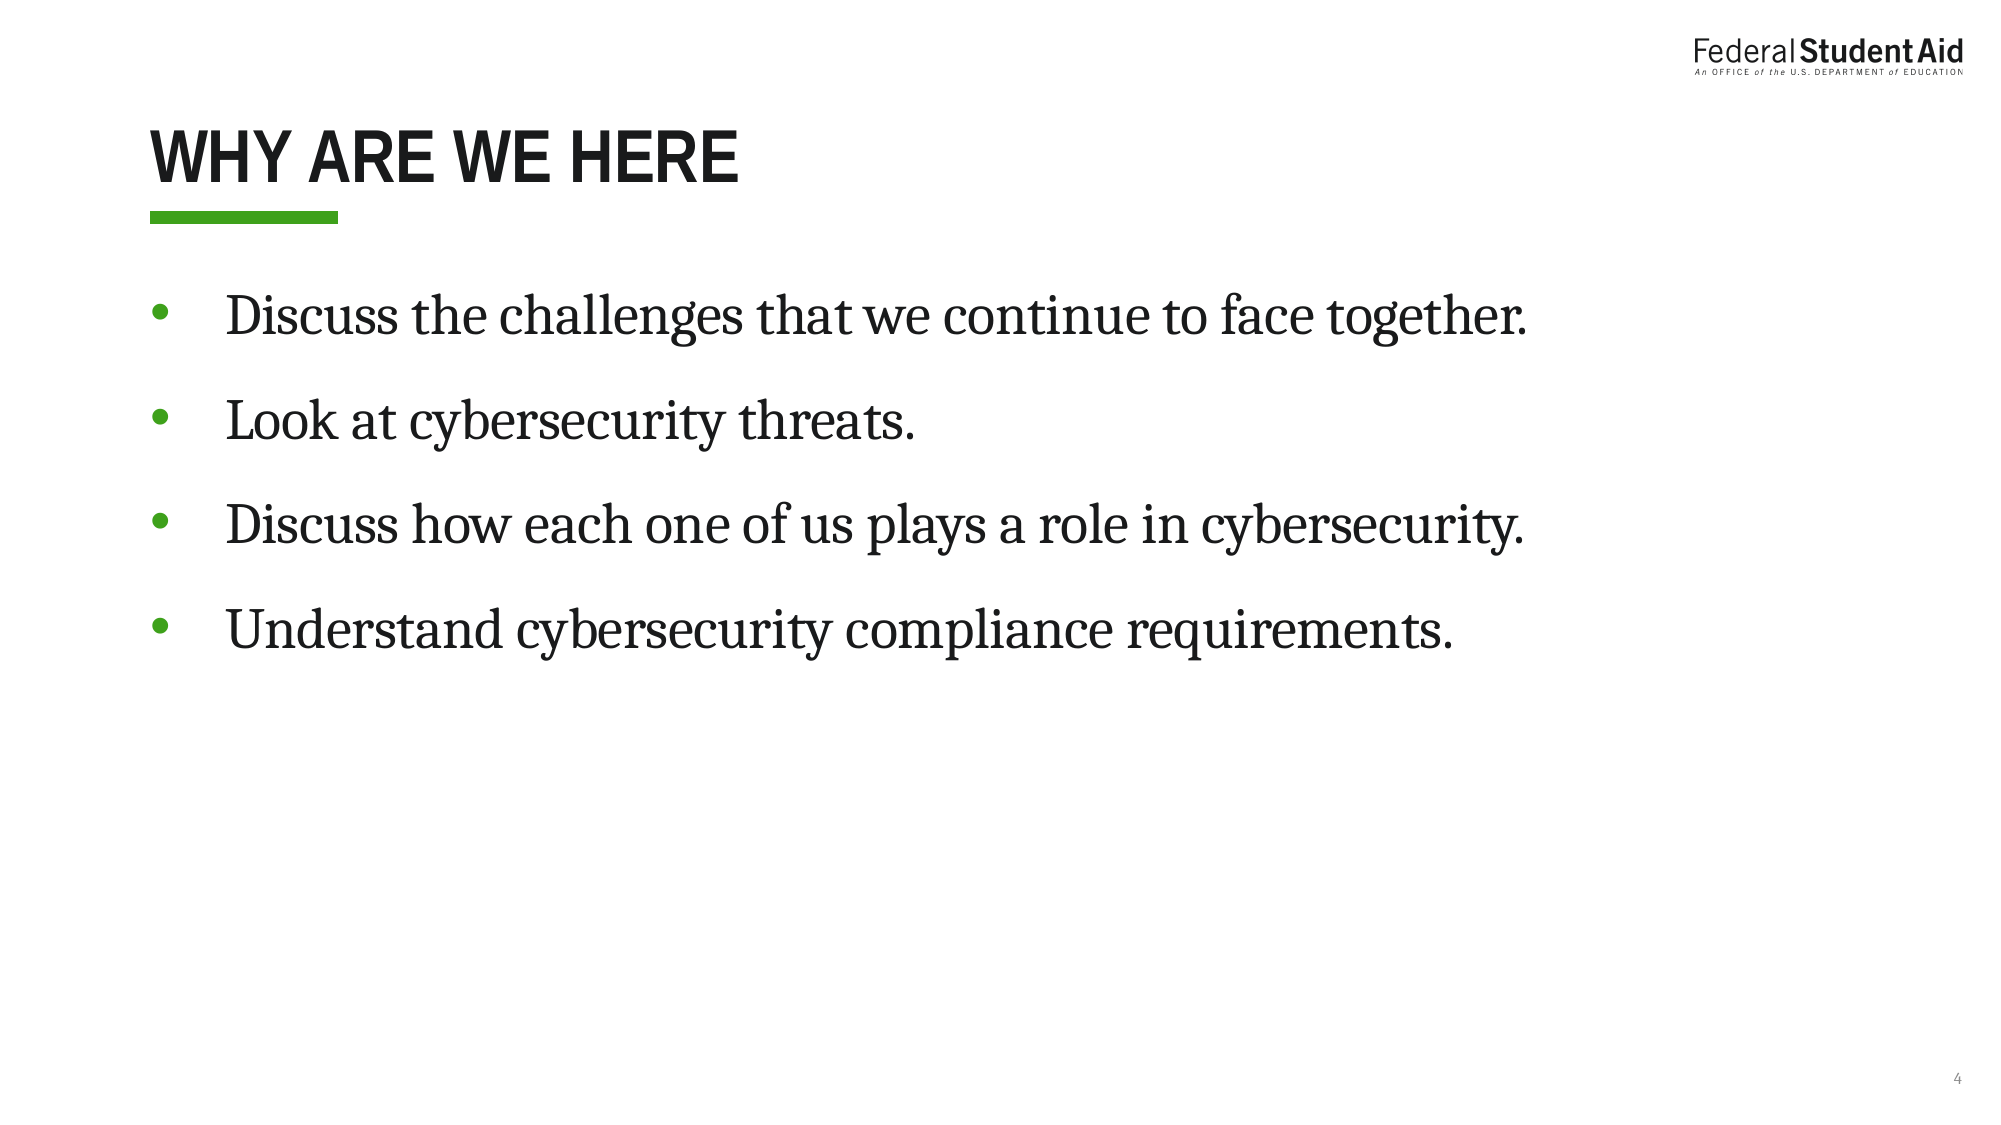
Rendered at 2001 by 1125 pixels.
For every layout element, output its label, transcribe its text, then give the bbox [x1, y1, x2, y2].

slide_number 4 [1916, 1068, 1962, 1089]
title Why are we here [150, 48, 1662, 199]
picture [1694, 37, 1963, 75]
list Discuss the challenges that we continue to face together. Look at cybersecurity threats. Discuss how each one of us plays a role in cybersecurity. Understand cybersecurity compliance requirements. [150, 262, 1900, 1050]
